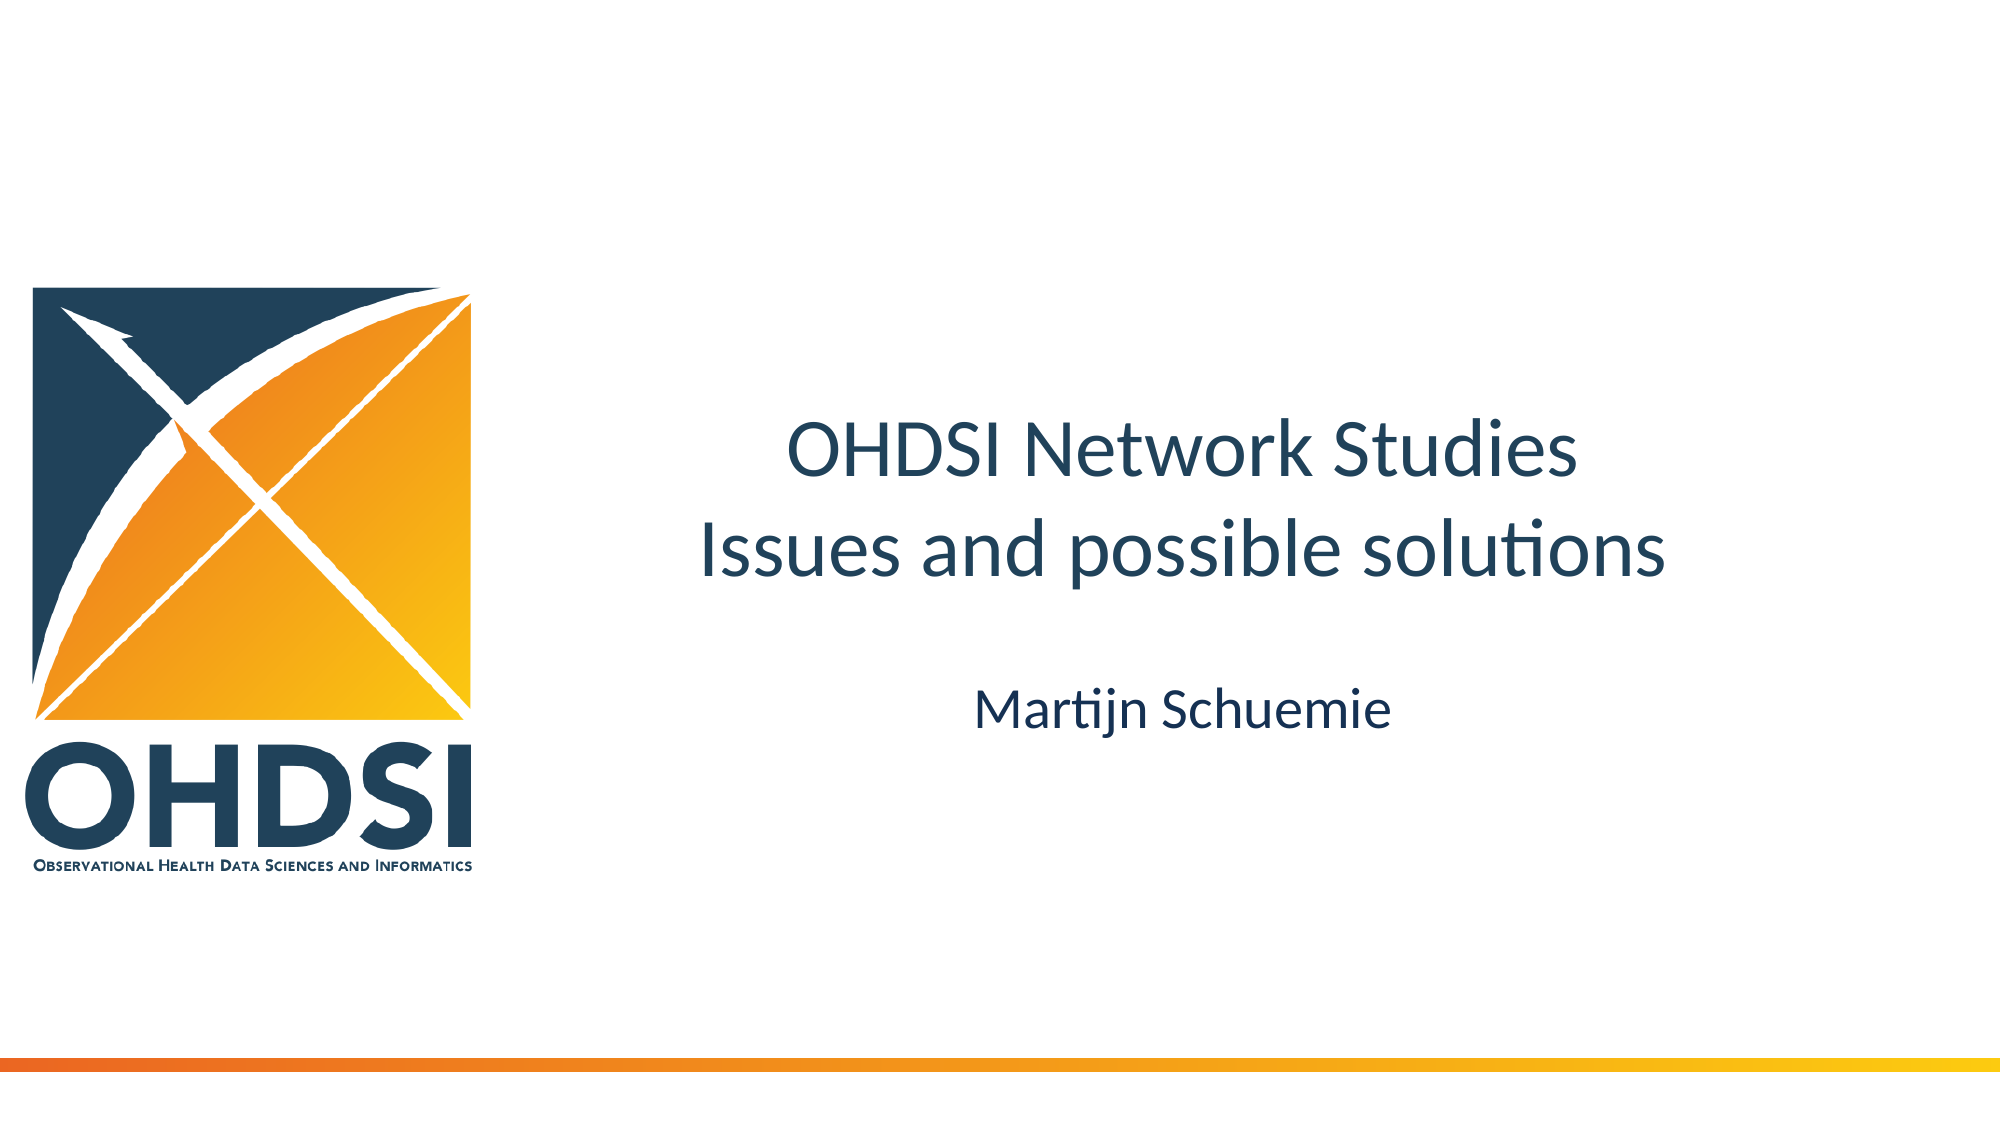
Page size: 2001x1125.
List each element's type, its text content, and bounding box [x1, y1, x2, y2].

picture [0, 237, 529, 920]
title OHDSI Network Studies Issues and possible solutions [516, 349, 1850, 638]
subtitle Martijn Schuemie [516, 662, 1850, 950]
